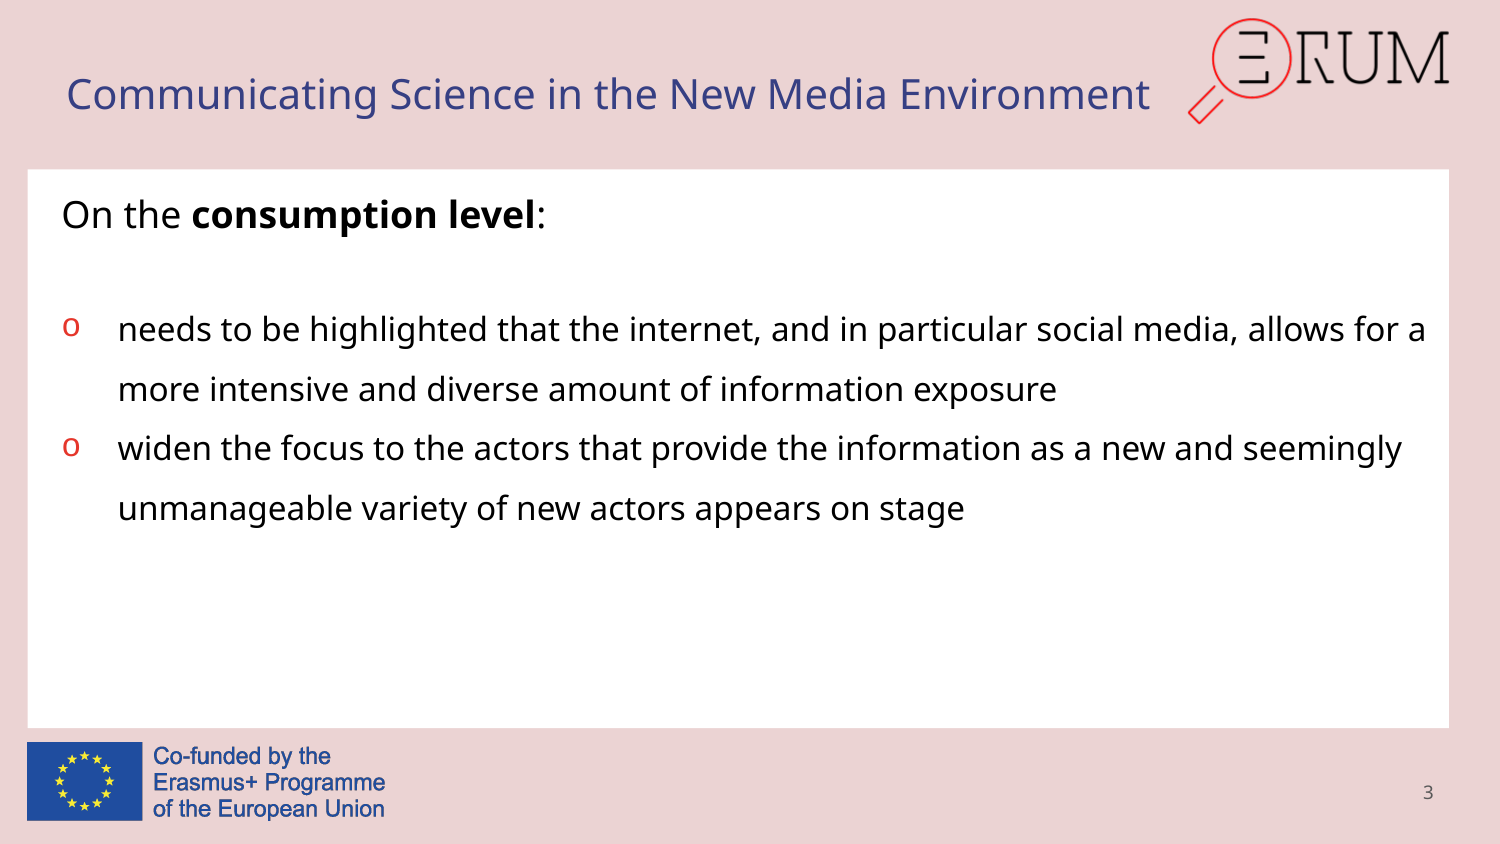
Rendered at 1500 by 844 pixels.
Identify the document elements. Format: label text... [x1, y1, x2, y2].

title Communicating Science in the New Media Environment [51, 52, 1168, 147]
list On the consumption level: needs to be highlighted that the internet, and in particular social media, allows for a more intensive and diverse amount of information exposure widen the focus to the actors that provide the information as a new and seemingly unmanageable variety of new actors appears on stage [27, 169, 1449, 729]
picture [27, 742, 385, 821]
picture [1136, 0, 1500, 137]
slide_number 3 [1358, 761, 1449, 826]
